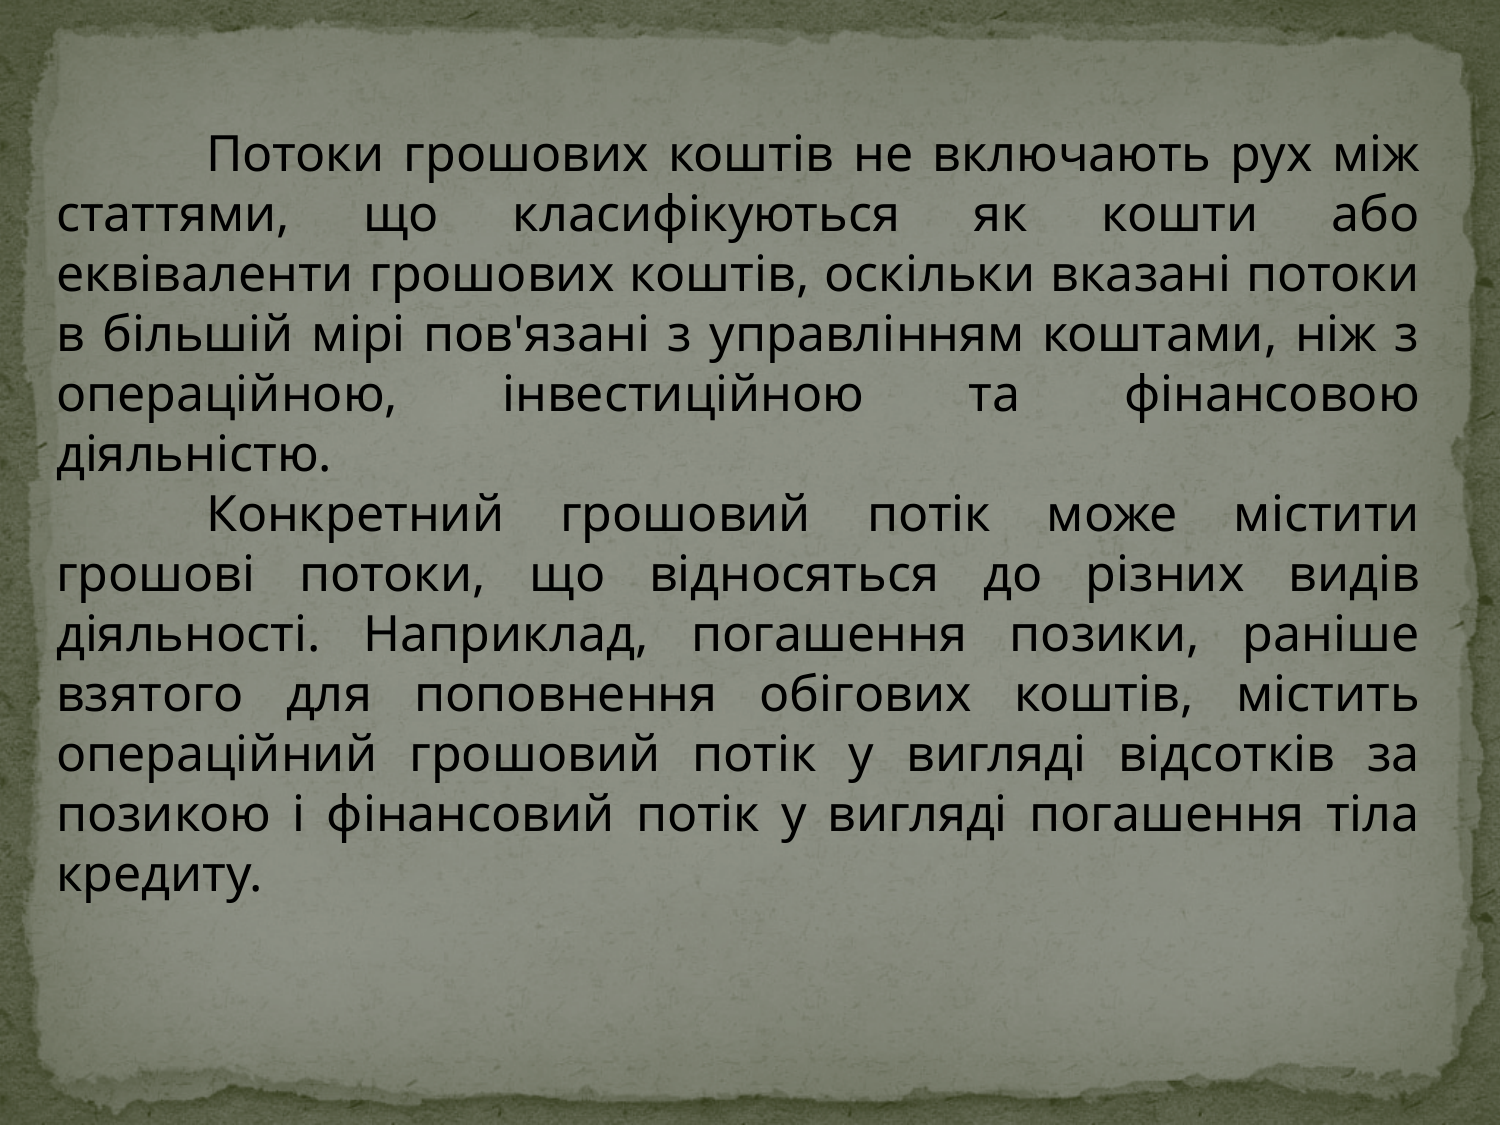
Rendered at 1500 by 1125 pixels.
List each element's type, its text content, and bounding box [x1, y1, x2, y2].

text_box Потоки грошових коштів не включають рух між статтями, що класифікуються як кошти або еквіваленти грошових коштів, оскільки вказані потоки в більшій мірі пов'язані з управлінням коштами, ніж з операційною, інвестиційною та фінансовою діяльністю. Конкретний грошовий потік може містити грошові потоки, що відносяться до різних видів діяльності. Наприклад, погашення позики, раніше взятого для поповнення обігових коштів, містить операційний грошовий потік у вигляді відсотків за позикою і фінансовий потік у вигляді погашення тіла кредиту. [41, 113, 1436, 909]
